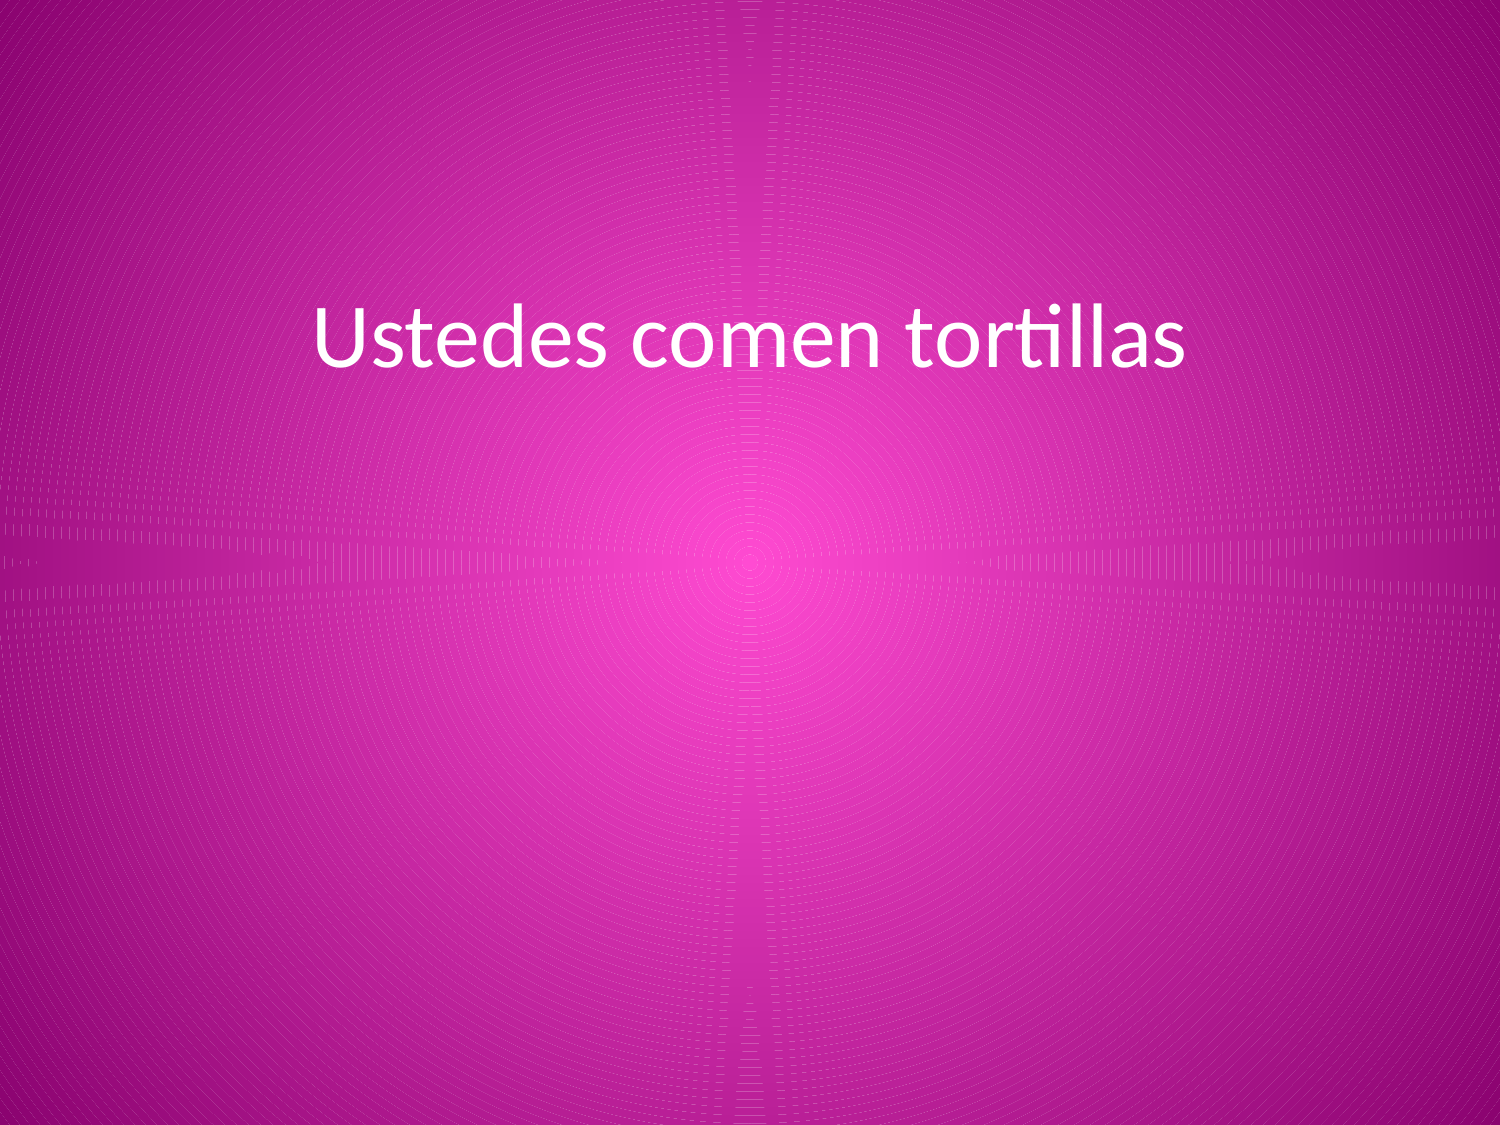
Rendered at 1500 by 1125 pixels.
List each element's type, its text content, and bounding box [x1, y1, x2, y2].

title Ustedes comen tortillas [75, 45, 1425, 618]
